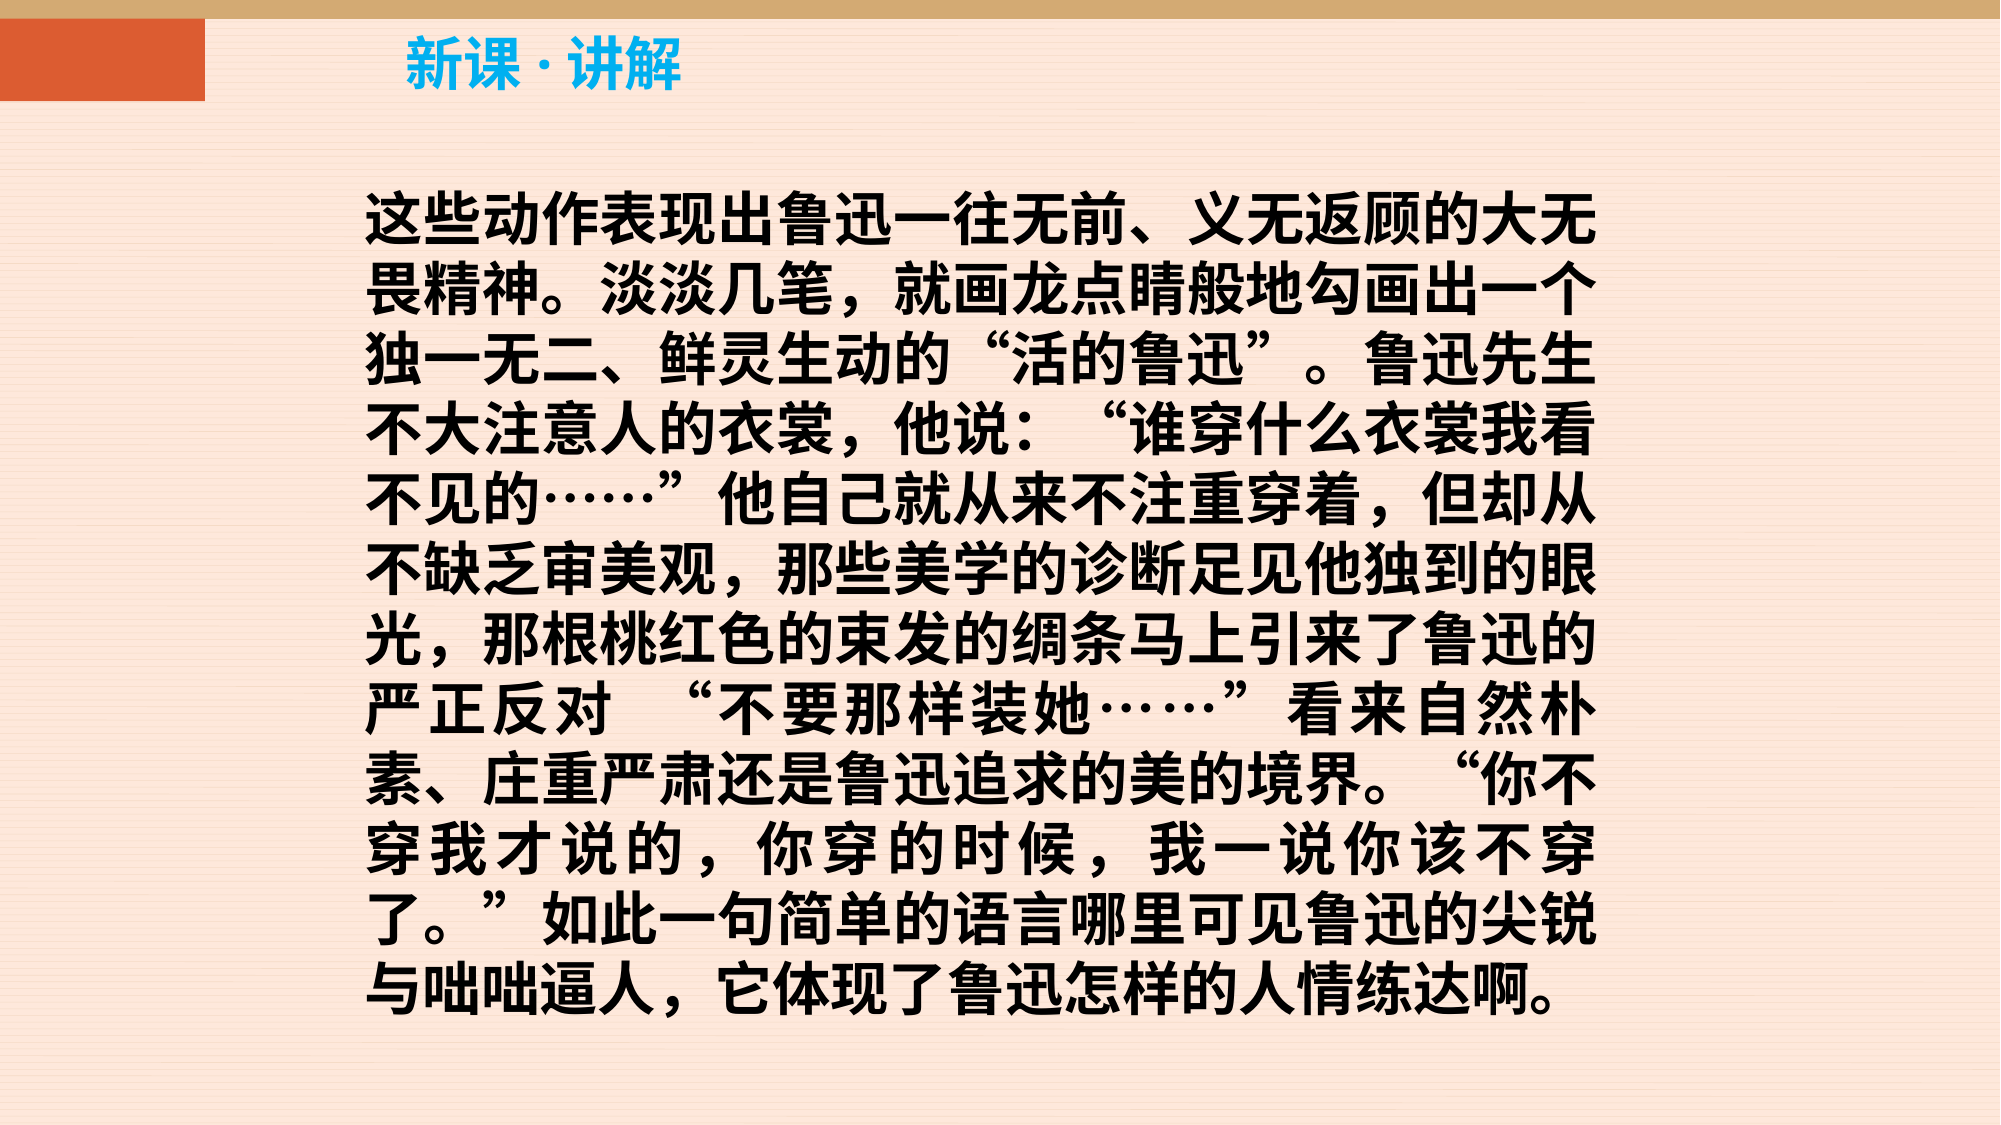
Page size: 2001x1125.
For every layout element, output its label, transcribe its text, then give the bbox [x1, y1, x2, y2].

text_box 新课·讲解 [353, 20, 736, 104]
text_box 这些动作表现出鲁迅一往无前、义无返顾的大无畏精神。淡淡几笔，就画龙点睛般地勾画出一个独一无二、鲜灵生动的“活的鲁迅”。鲁迅先生不大注意人的衣裳，他说：“谁穿什么衣裳我看不见的……”他自己就从来不注重穿着，但却从不缺乏审美观，那些美学的诊断足见他独到的眼光，那根桃红色的束发的绸条马上引来了鲁迅的严正反对 “不要那样装她……”看来自然朴素、庄重严肃还是鲁迅追求的美的境界。“你不穿我才说的，你穿的时候，我一说你该不穿了。”如此一句简单的语言哪里可见鲁迅的尖锐与咄咄逼人，它体现了鲁迅怎样的人情练达啊。 [349, 174, 1613, 1030]
